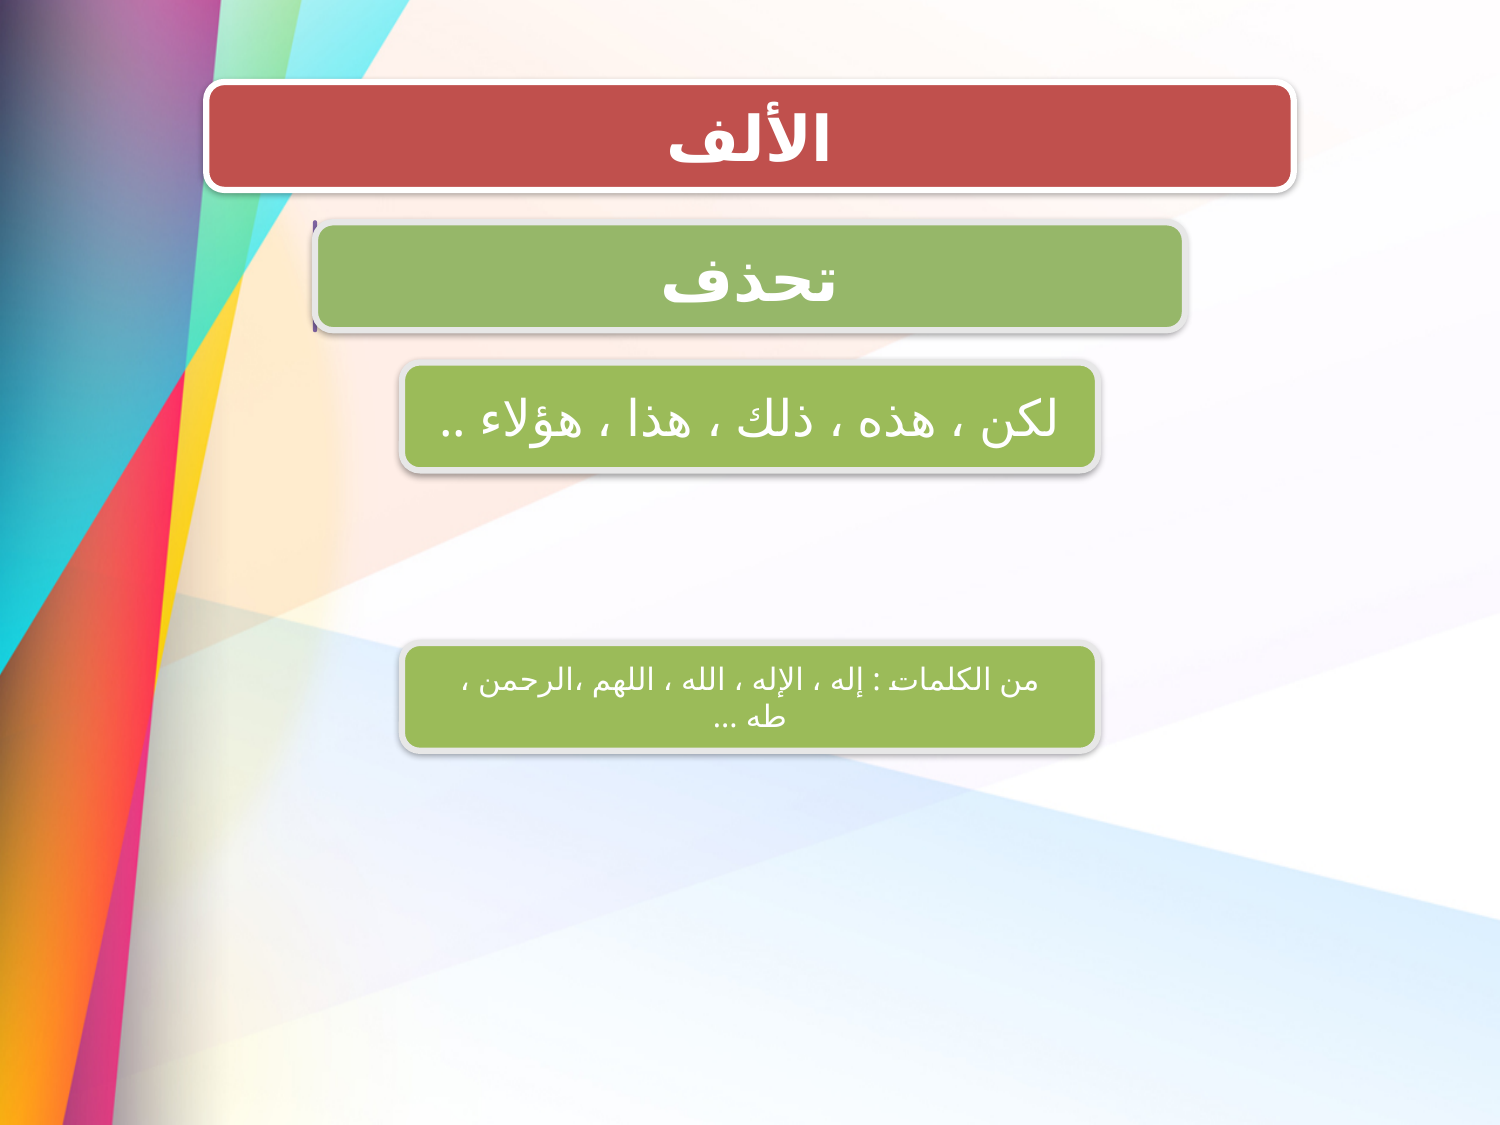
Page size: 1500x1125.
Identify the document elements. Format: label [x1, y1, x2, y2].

picture [0, 0, 1500, 1125]
list [70, 81, 1430, 1032]
